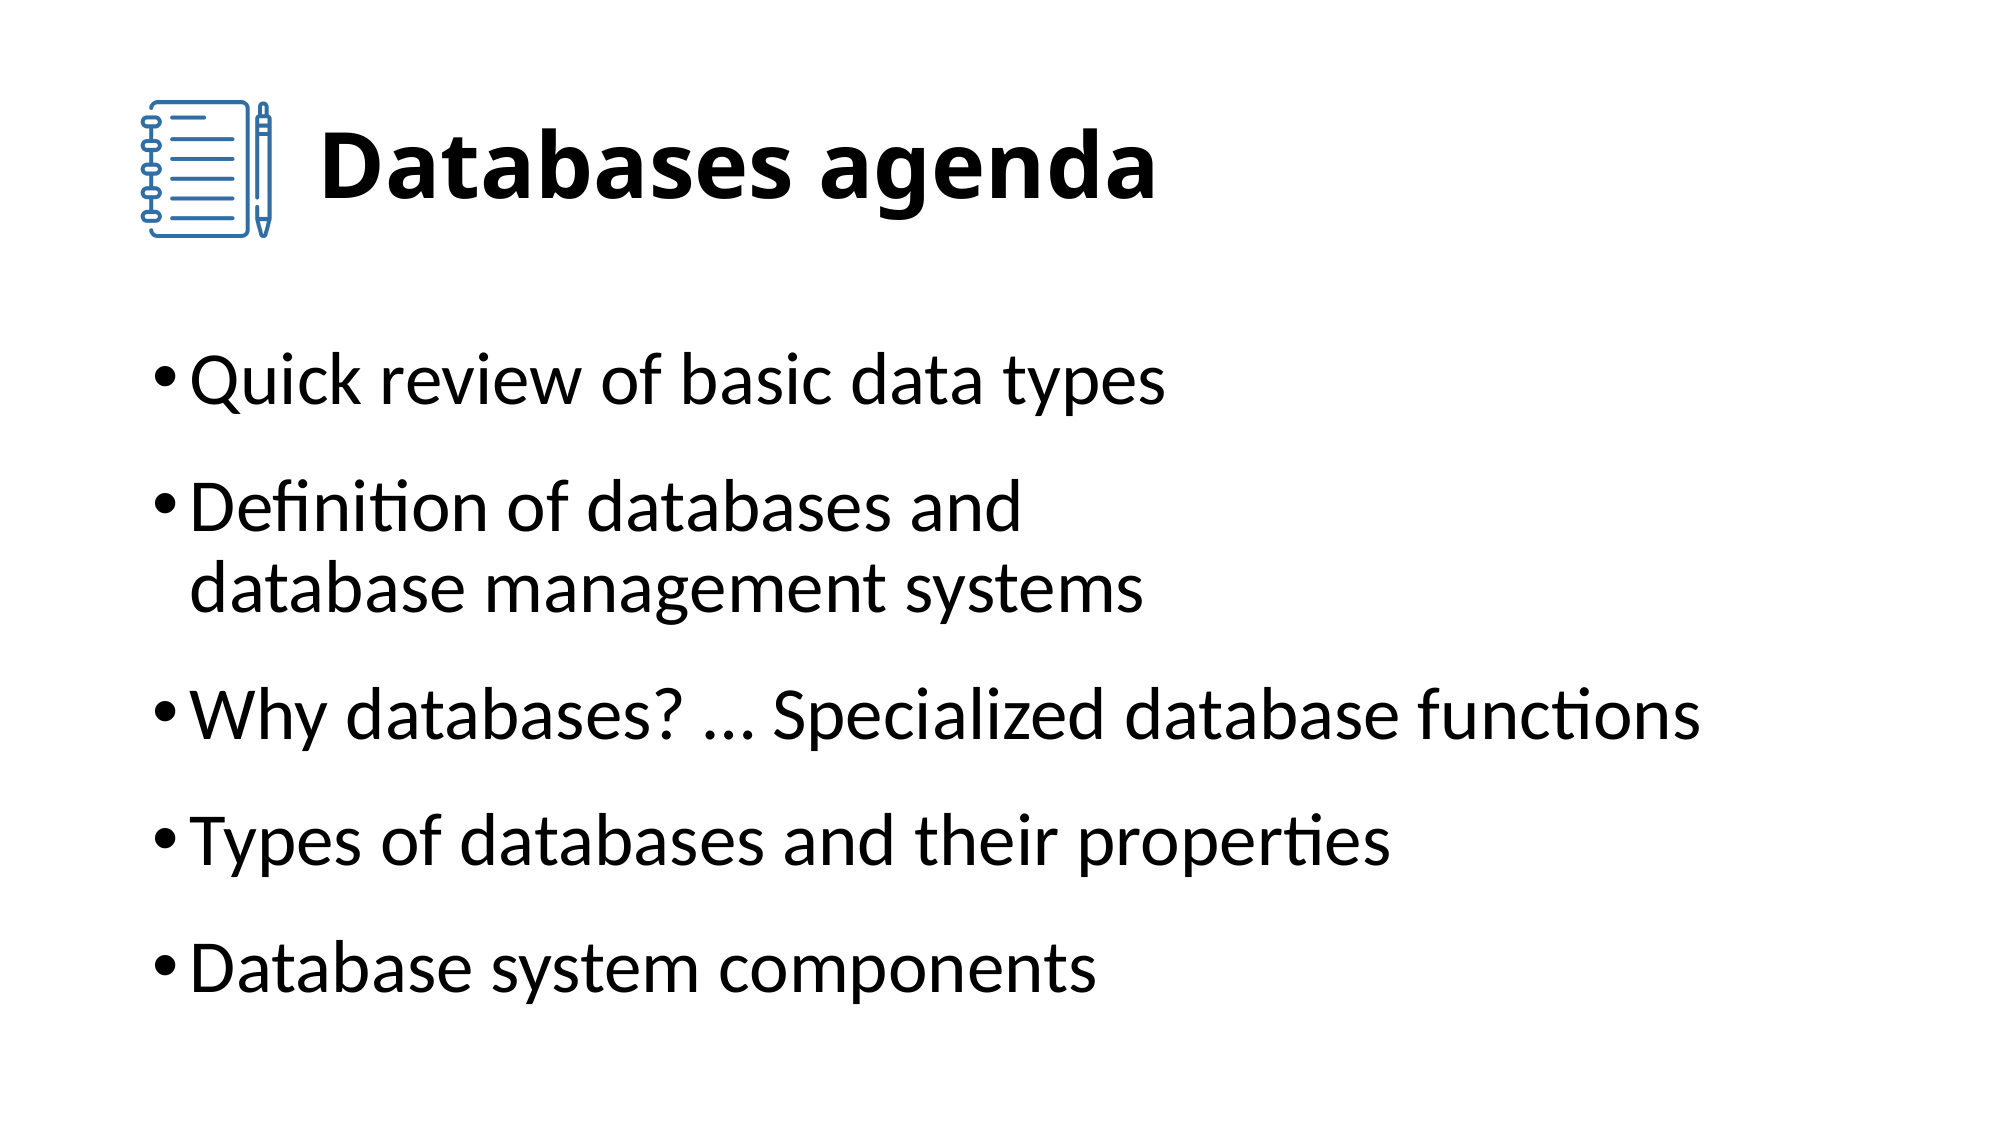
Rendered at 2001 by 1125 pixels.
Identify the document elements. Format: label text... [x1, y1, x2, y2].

picture [137, 100, 275, 238]
title Databases agenda [302, 59, 1863, 278]
list Quick review of basic data types Definition of databases and database management systems Why databases? … Specialized database functions Types of databases and their properties Database system components [137, 332, 1897, 1066]
